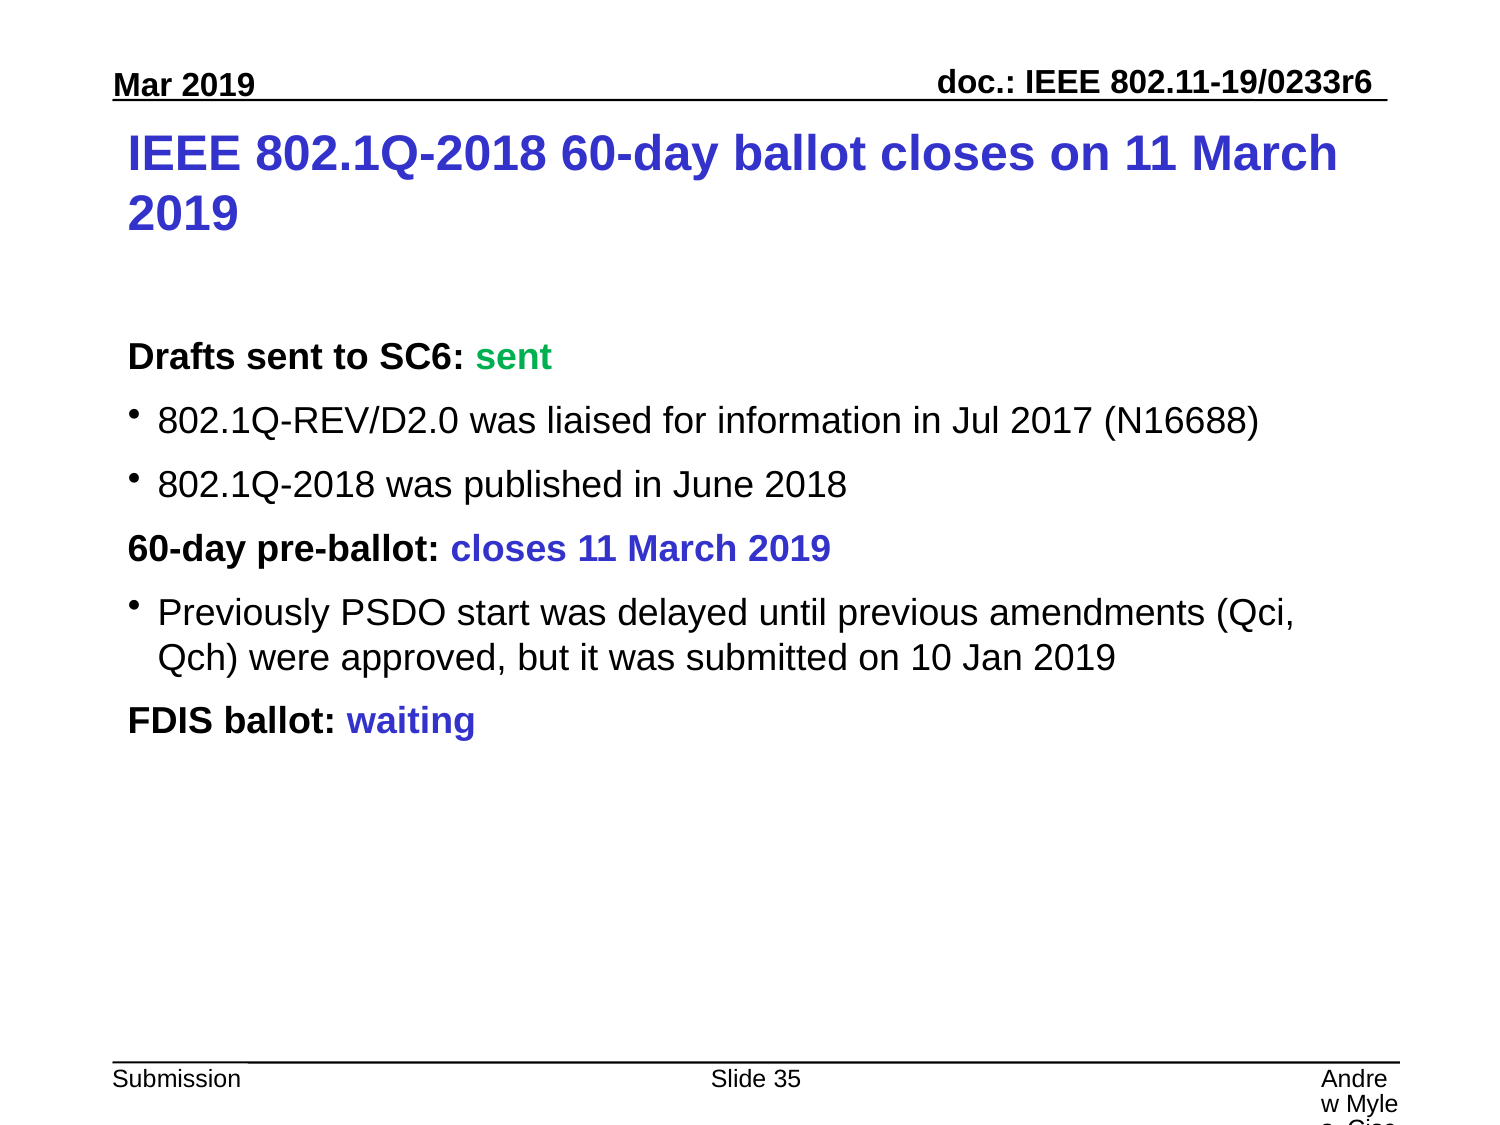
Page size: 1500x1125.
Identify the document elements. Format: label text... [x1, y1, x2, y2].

slide_number Slide 35 [709, 1061, 803, 1093]
list Drafts sent to SC6: sent 802.1Q-REV/D2.0 was liaised for information in Jul 2017 (N16688) 802.1Q-2018 was published in June 2018 60-day pre-ballot: closes 11 March 2019 Previously PSDO start was delayed until previous amendments (Qci, Qch) were approved, but it was submitted on 10 Jan 2019 FDIS ballot: waiting [112, 324, 1388, 1000]
footer Andrew Myles, Cisco [1320, 1061, 1402, 1093]
title IEEE 802.1Q-2018 60-day ballot closes on 11 March 2019 [112, 112, 1388, 288]
